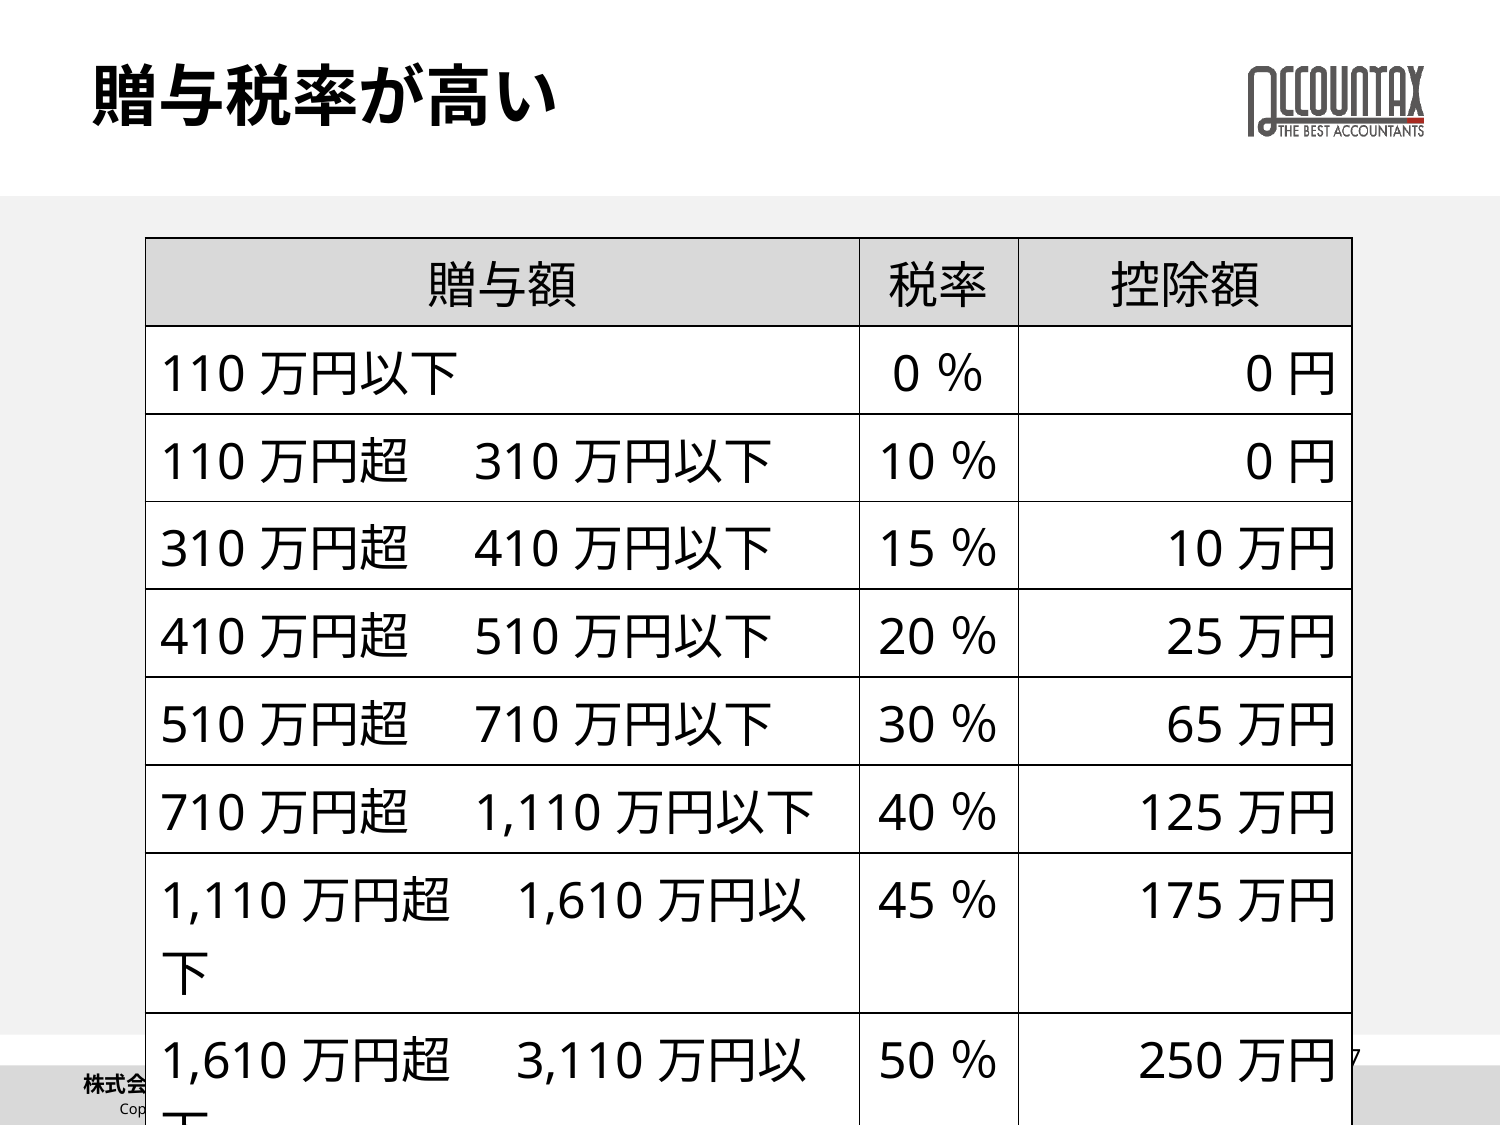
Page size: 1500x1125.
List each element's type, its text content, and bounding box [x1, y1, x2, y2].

title 贈与税率が高い [76, 31, 1353, 157]
table_header 贈与額 [146, 239, 859, 325]
table_header 控除額 [1019, 239, 1351, 325]
picture [1353, 66, 1424, 137]
table_cell 15％ [860, 502, 1018, 588]
table_cell 45％ [860, 854, 1018, 1012]
table_cell 20％ [860, 590, 1018, 676]
table_cell 410万円超 510万円以下 [146, 590, 859, 676]
table_cell 50％ [860, 1014, 1018, 1125]
table_cell 0円 [1019, 415, 1351, 501]
table_header 税率 [860, 239, 1018, 325]
table_cell 110万円超 310万円以下 [146, 415, 859, 501]
table_cell 510万円超 710万円以下 [146, 678, 859, 764]
table_cell 0％ [860, 327, 1018, 413]
table_cell 710万円超 1,110万円以下 [146, 766, 859, 852]
text_box [0, 196, 1500, 1035]
slide_number 47 [1353, 1034, 1425, 1083]
table_cell 1,610万円超 3,110万円以下 [146, 1014, 859, 1125]
table_cell 1,110万円超 1,610万円以下 [146, 854, 859, 1012]
table_cell 175万円 [1019, 854, 1351, 1012]
table_cell 10万円 [1019, 502, 1351, 588]
table_cell 250万円 [1019, 1014, 1351, 1125]
table_cell 65万円 [1019, 678, 1351, 764]
table_cell 30％ [860, 678, 1018, 764]
table_cell 0円 [1019, 327, 1351, 413]
table_cell 40％ [860, 766, 1018, 852]
table_cell 310万円超 410万円以下 [146, 502, 859, 588]
table_cell 110万円以下 [146, 327, 859, 413]
table_cell 10％ [860, 415, 1018, 501]
table_cell 25万円 [1019, 590, 1351, 676]
table_cell 125万円 [1019, 766, 1351, 852]
